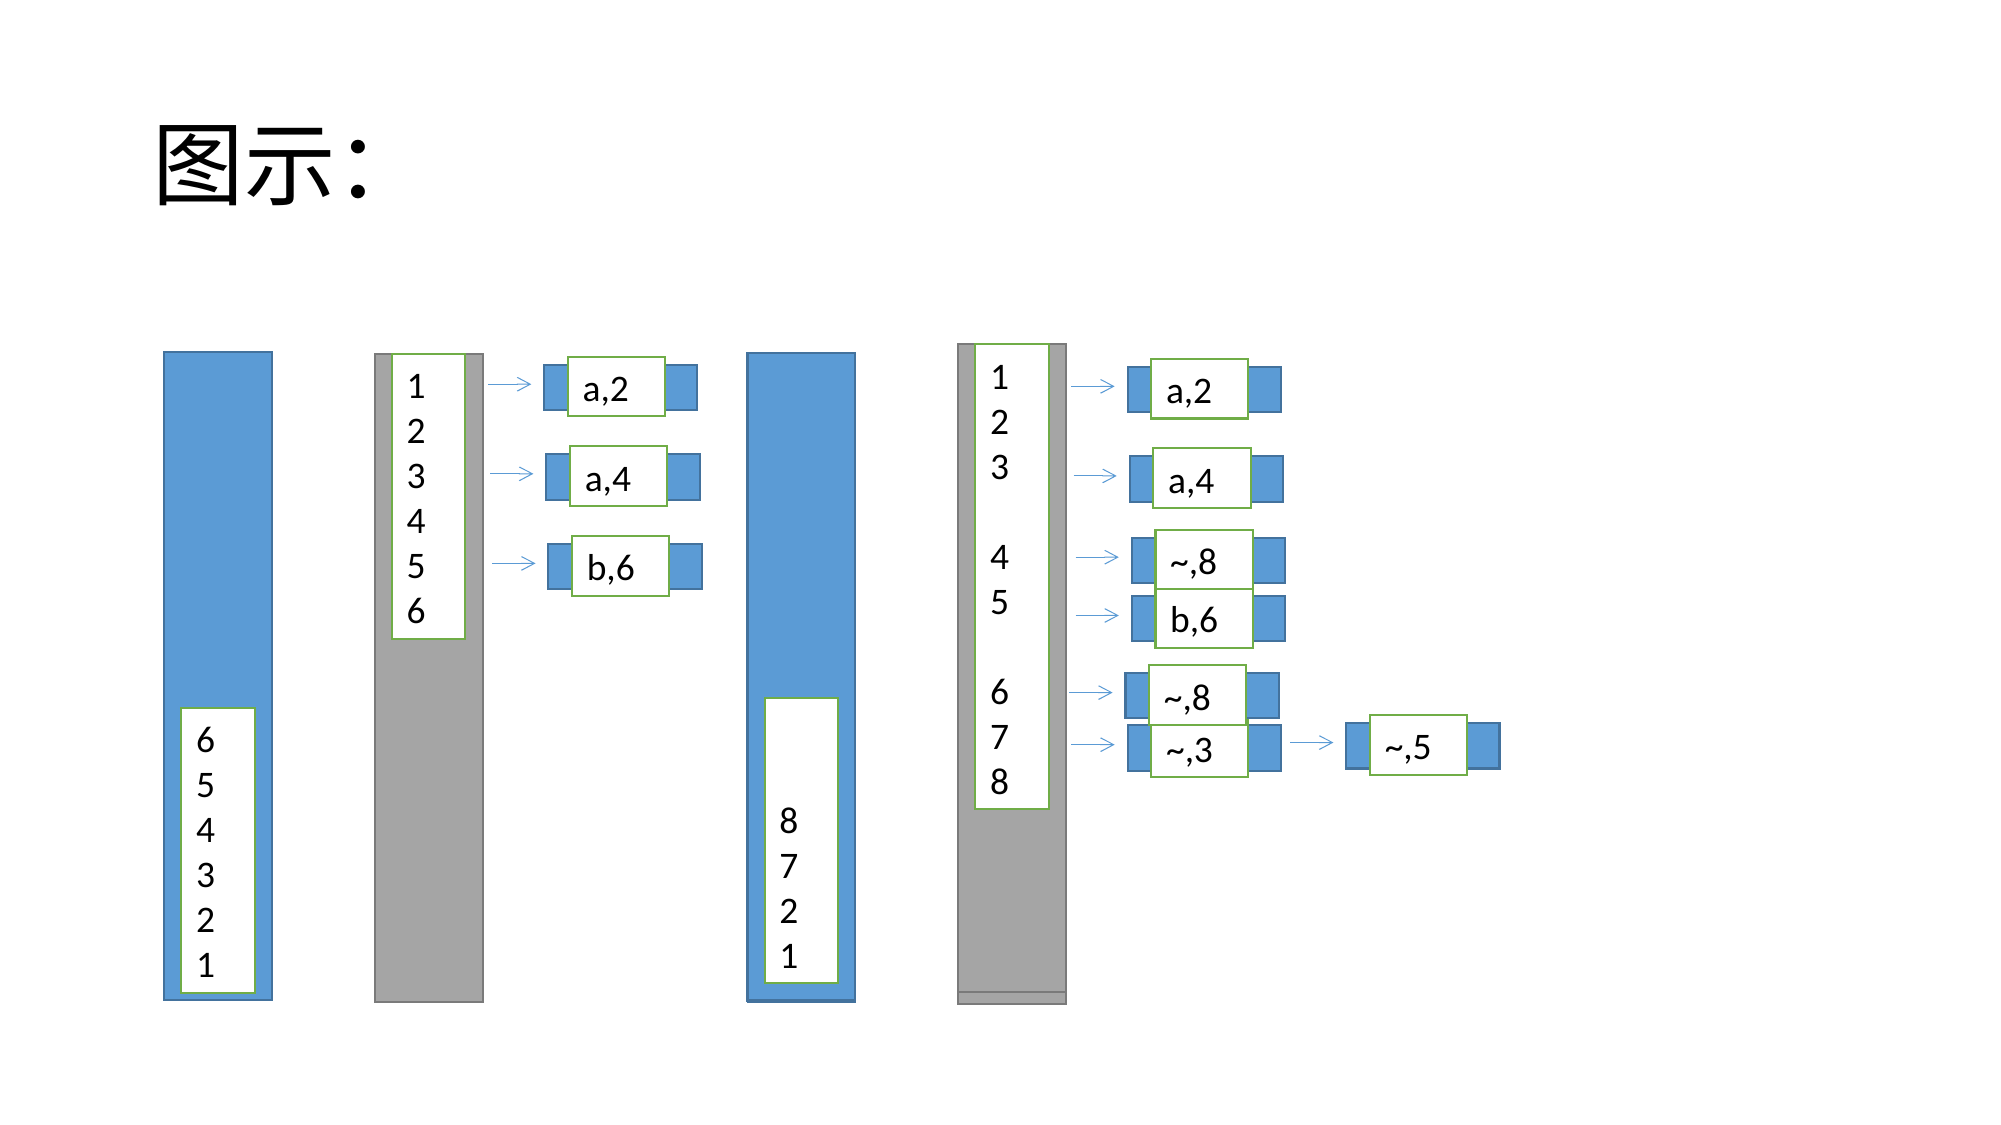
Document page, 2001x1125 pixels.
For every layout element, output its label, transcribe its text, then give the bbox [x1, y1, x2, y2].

text_box [746, 352, 856, 1002]
text_box [137, 287, 1863, 1002]
title 图示： [137, 59, 1863, 278]
text_box [957, 343, 1067, 993]
text_box 8 7 2 1 [764, 697, 839, 984]
text_box 1 2 3 4 5 6 7 8 [974, 343, 1050, 810]
